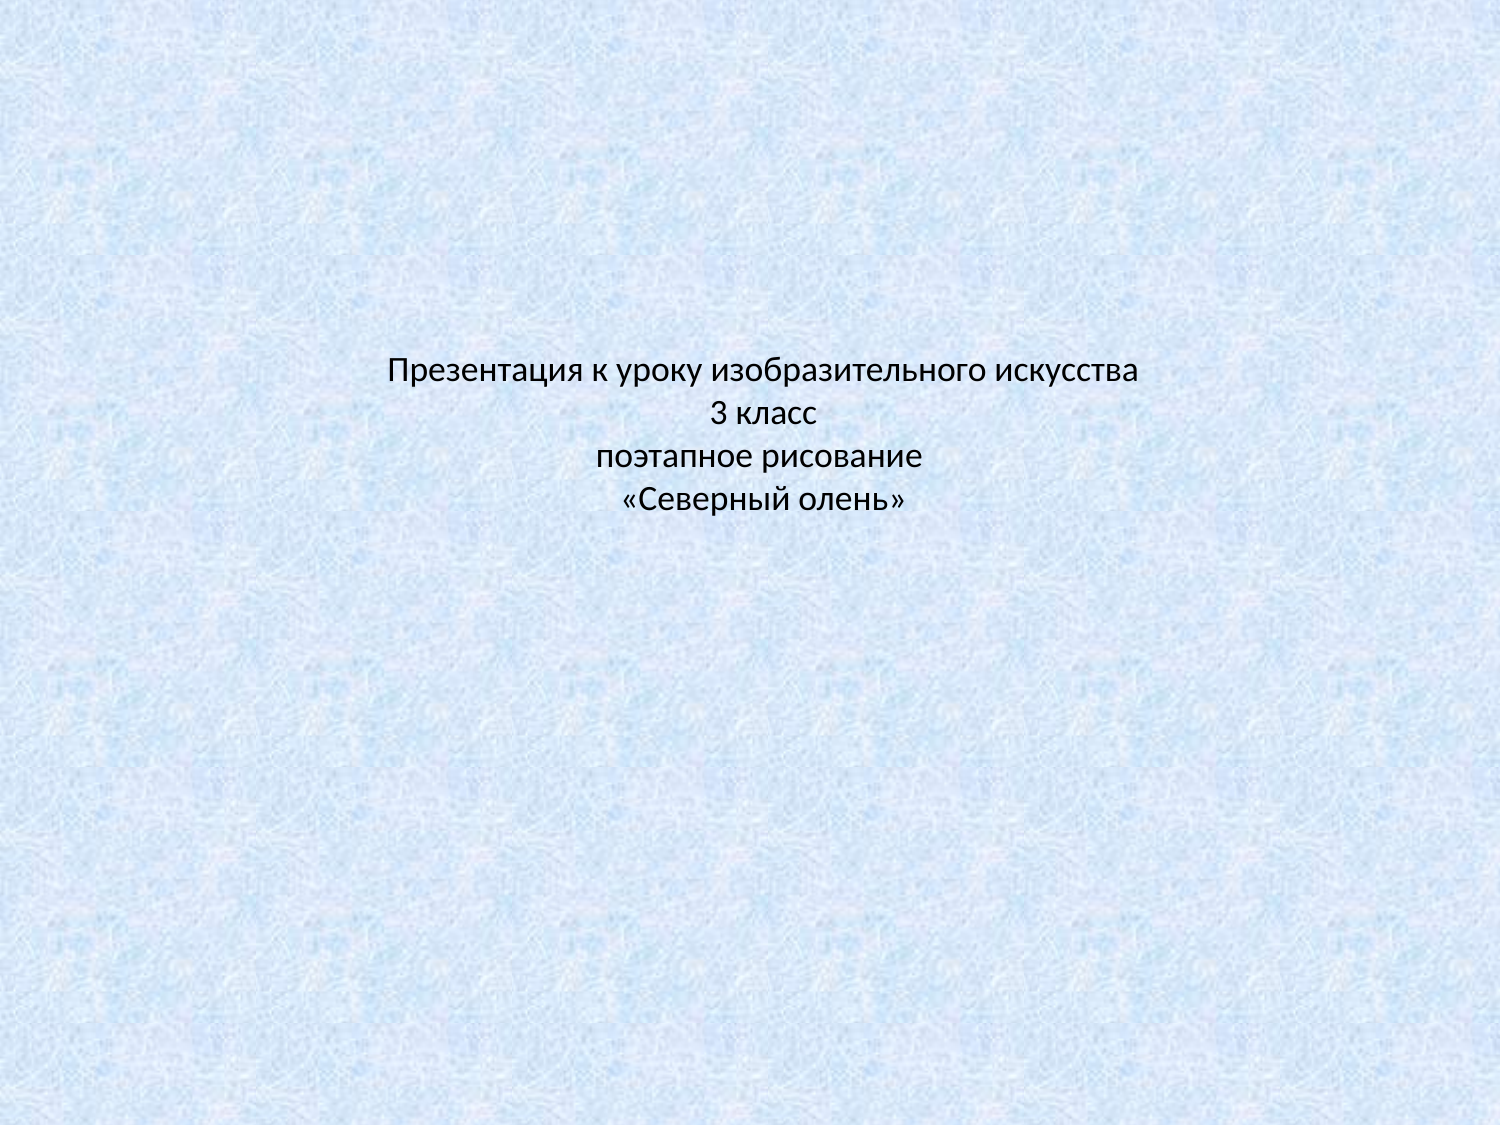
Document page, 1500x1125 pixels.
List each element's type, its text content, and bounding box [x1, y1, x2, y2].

title Презентация к уроку изобразительного искусства 3 класс поэтапное рисование «Северный олень» [88, 338, 1439, 526]
picture [0, 0, 1500, 1125]
